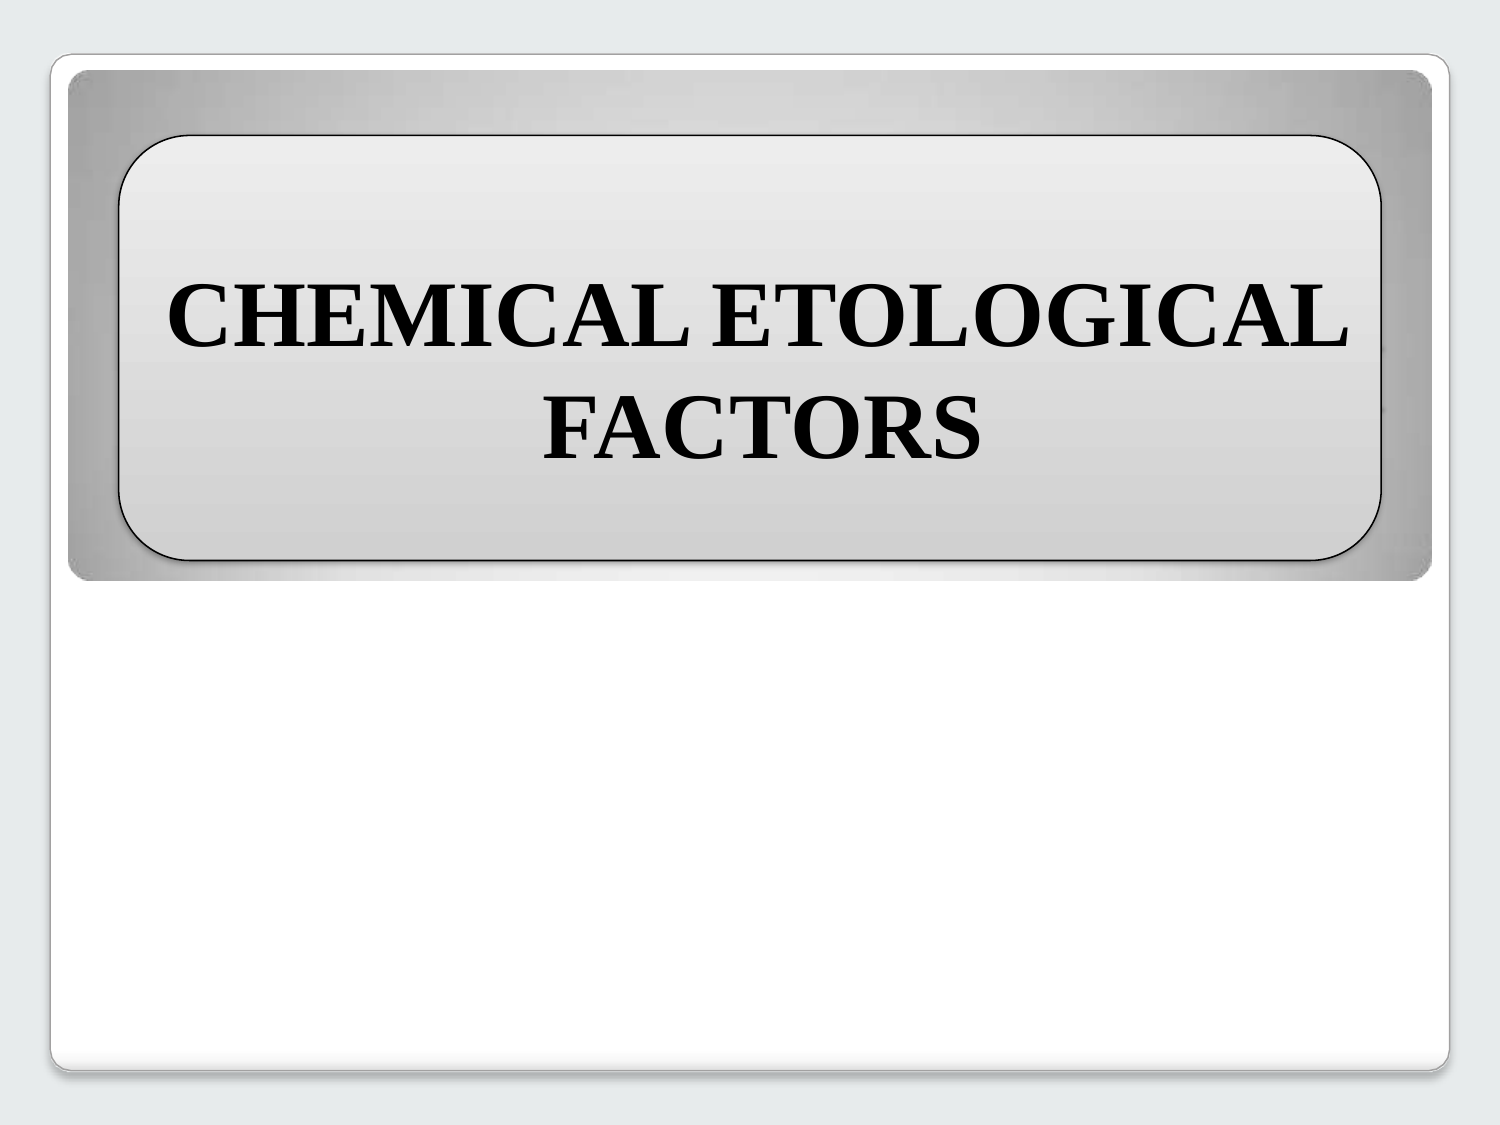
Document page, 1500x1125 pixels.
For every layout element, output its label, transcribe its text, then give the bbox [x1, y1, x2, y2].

picture [36, 46, 1464, 1094]
title CHEMICAL ETOLOGICAL FACTORS [118, 249, 1395, 478]
text_box [117, 134, 1382, 562]
